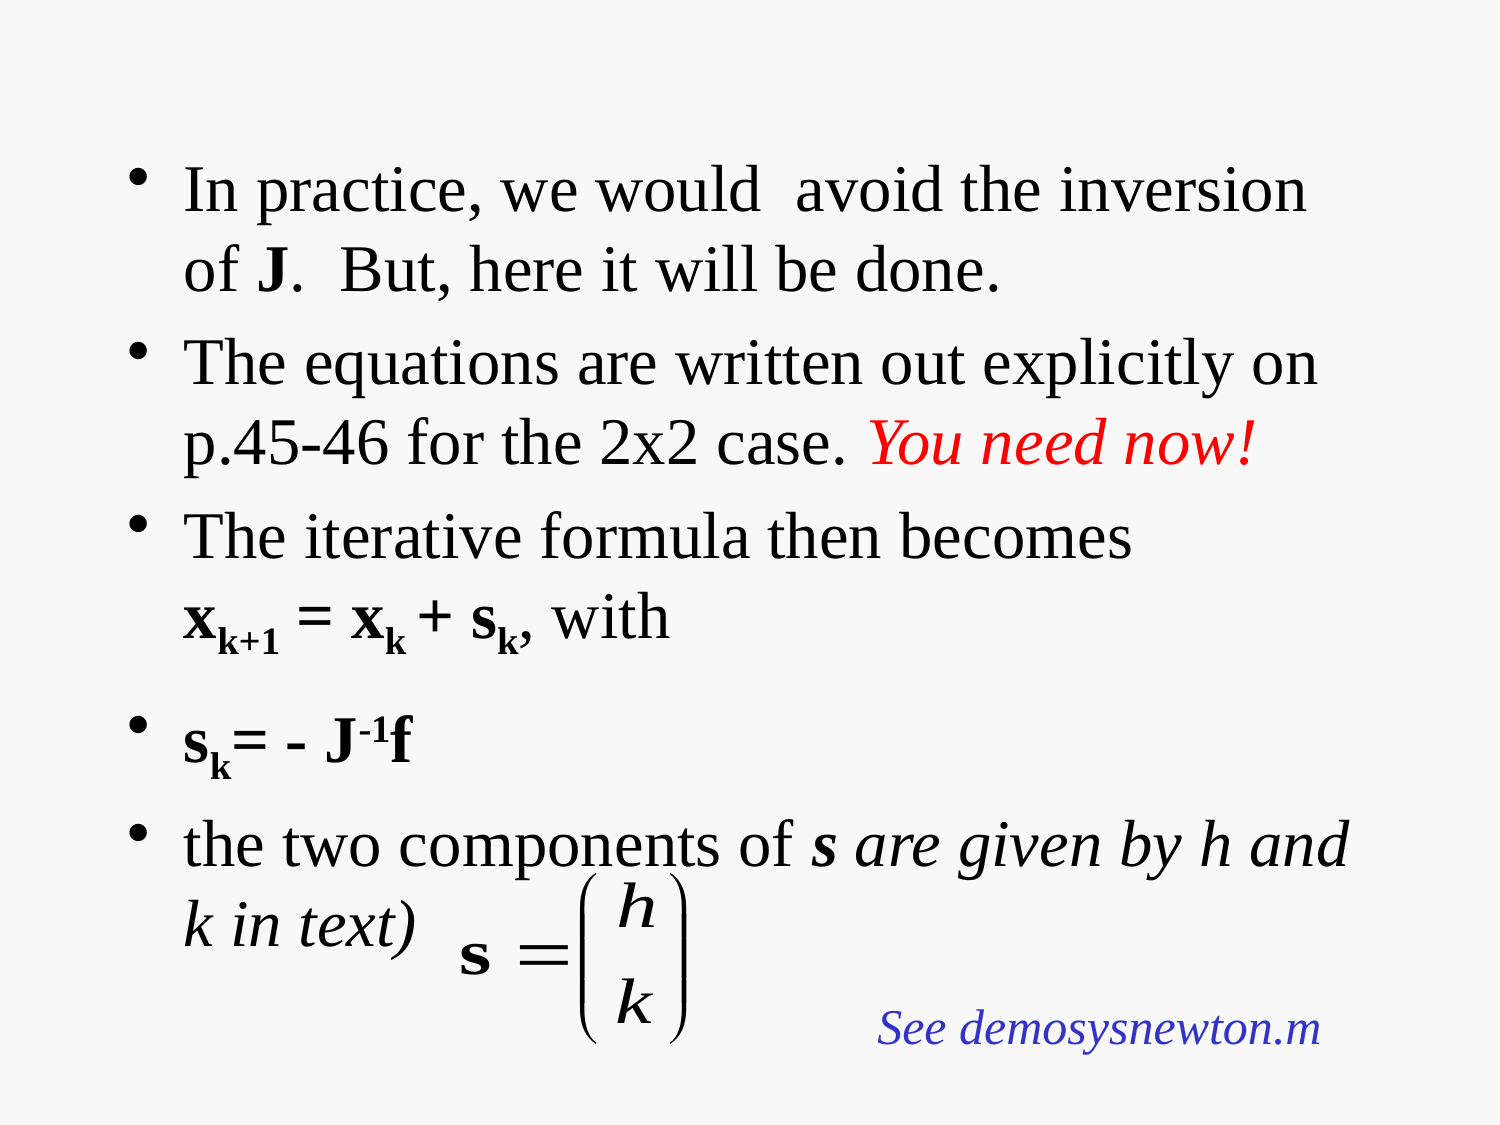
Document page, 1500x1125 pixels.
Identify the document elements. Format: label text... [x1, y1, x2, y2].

list In practice, we would avoid the inversion of J. But, here it will be done. The equations are written out explicitly on p.45-46 for the 2x2 case. You need now! The iterative formula then becomes xk+1 = xk + sk, with sk= - J-1f the two components of s are given by h and k in text) [112, 137, 1388, 1026]
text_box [449, 862, 713, 1056]
text_box See demosysnewton.m [862, 987, 1438, 1063]
